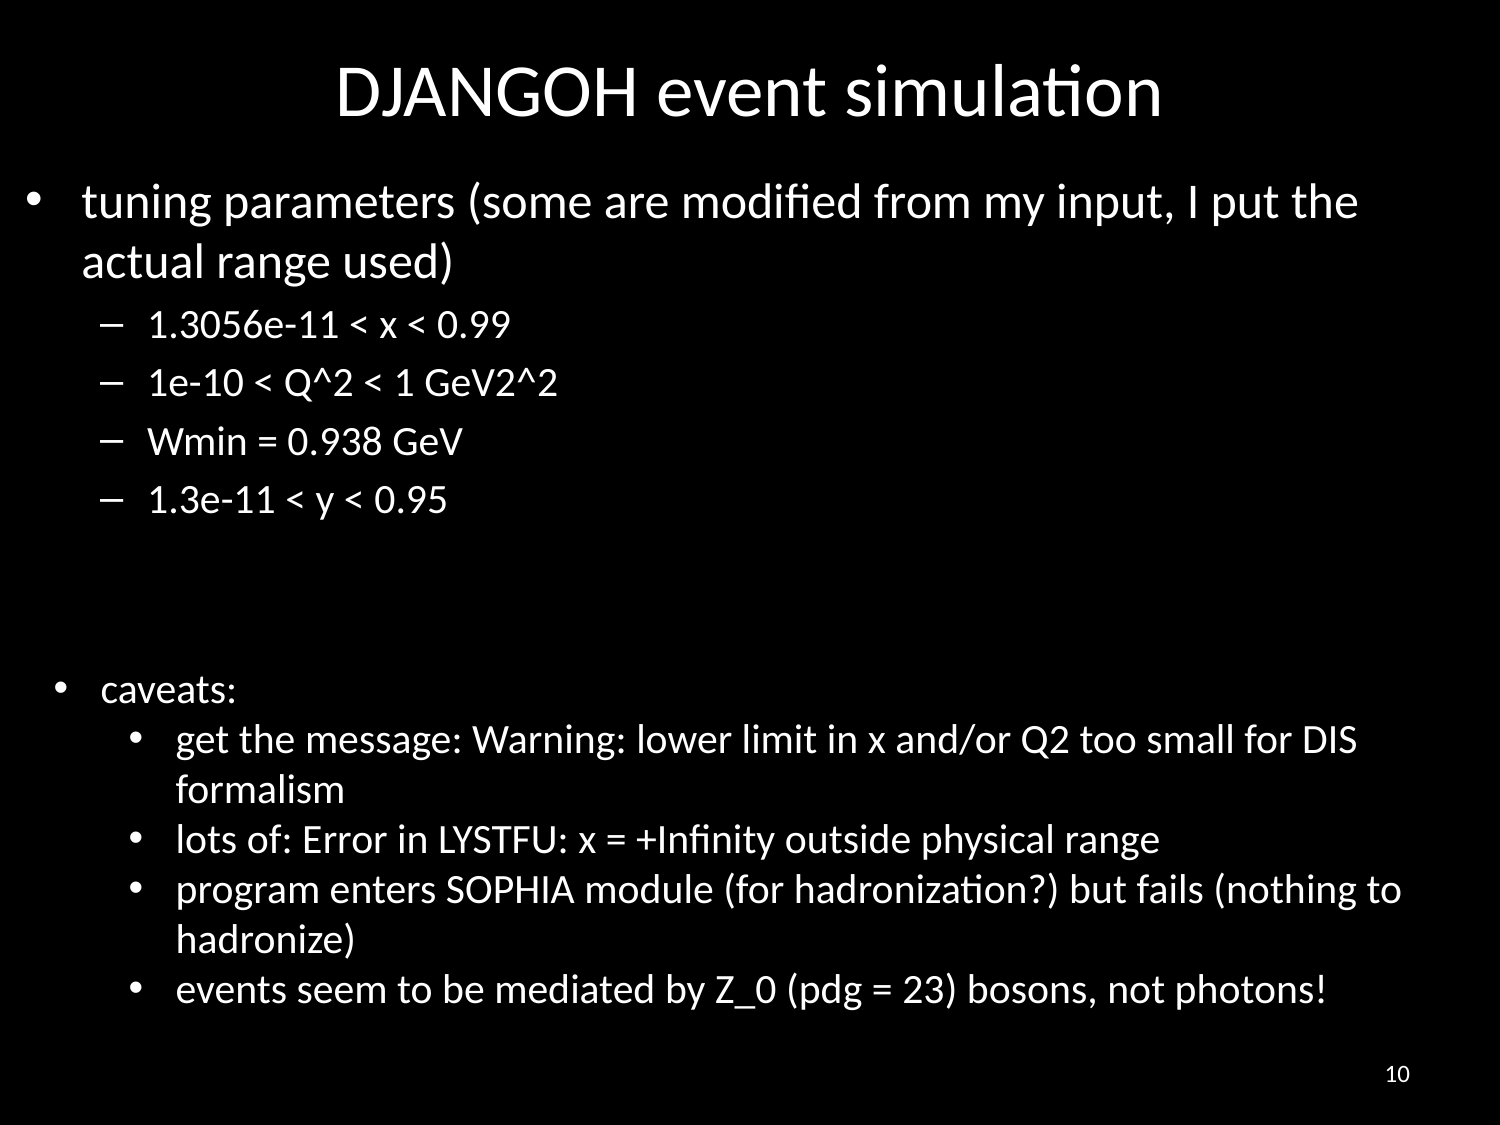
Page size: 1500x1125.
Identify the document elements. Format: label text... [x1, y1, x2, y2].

title DJANGOH event simulation [75, 19, 1425, 154]
list tuning parameters (some are modified from my input, I put the actual range used) 1.3056e-11 < x < 0.99 1e-10 < Q^2 < 1 GeV2^2 Wmin = 0.938 GeV 1.3e-11 < y < 0.95 [10, 160, 1436, 679]
slide_number 10 [1074, 1042, 1425, 1103]
text_box caveats: get the message: Warning: lower limit in x and/or Q2 too small for DIS formalism lots of: Error in LYSTFU: x = +Infinity outside physical range program enters SOPHIA module (for hadronization?) but fails (nothing to hadronize) events seem to be mediated by Z_0 (pdg = 23) bosons, not photons! [38, 654, 1469, 1070]
